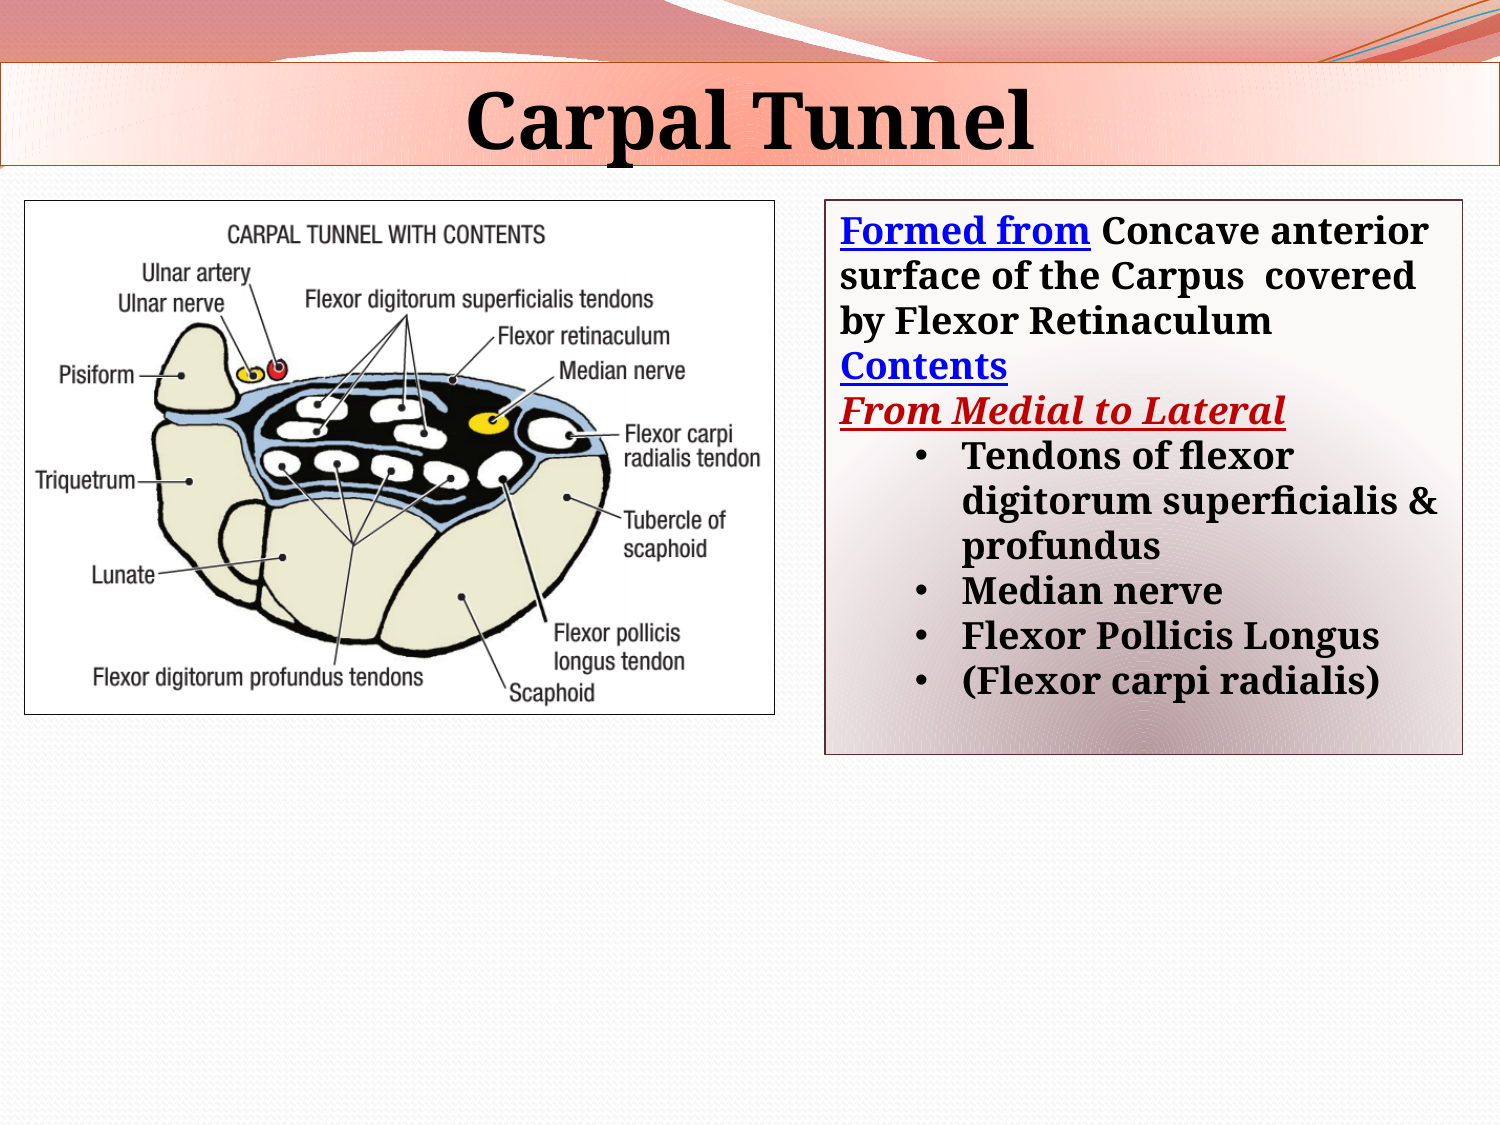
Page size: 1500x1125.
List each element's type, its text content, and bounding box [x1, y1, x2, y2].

text_box Formed from Concave anterior surface of the Carpus covered by Flexor Retinaculum Contents From Medial to Lateral Tendons of flexor digitorum superficialis & profundus Median nerve Flexor Pollicis Longus (Flexor carpi radialis) [824, 199, 1463, 755]
picture [24, 199, 776, 715]
title Carpal Tunnel [0, 62, 1500, 166]
